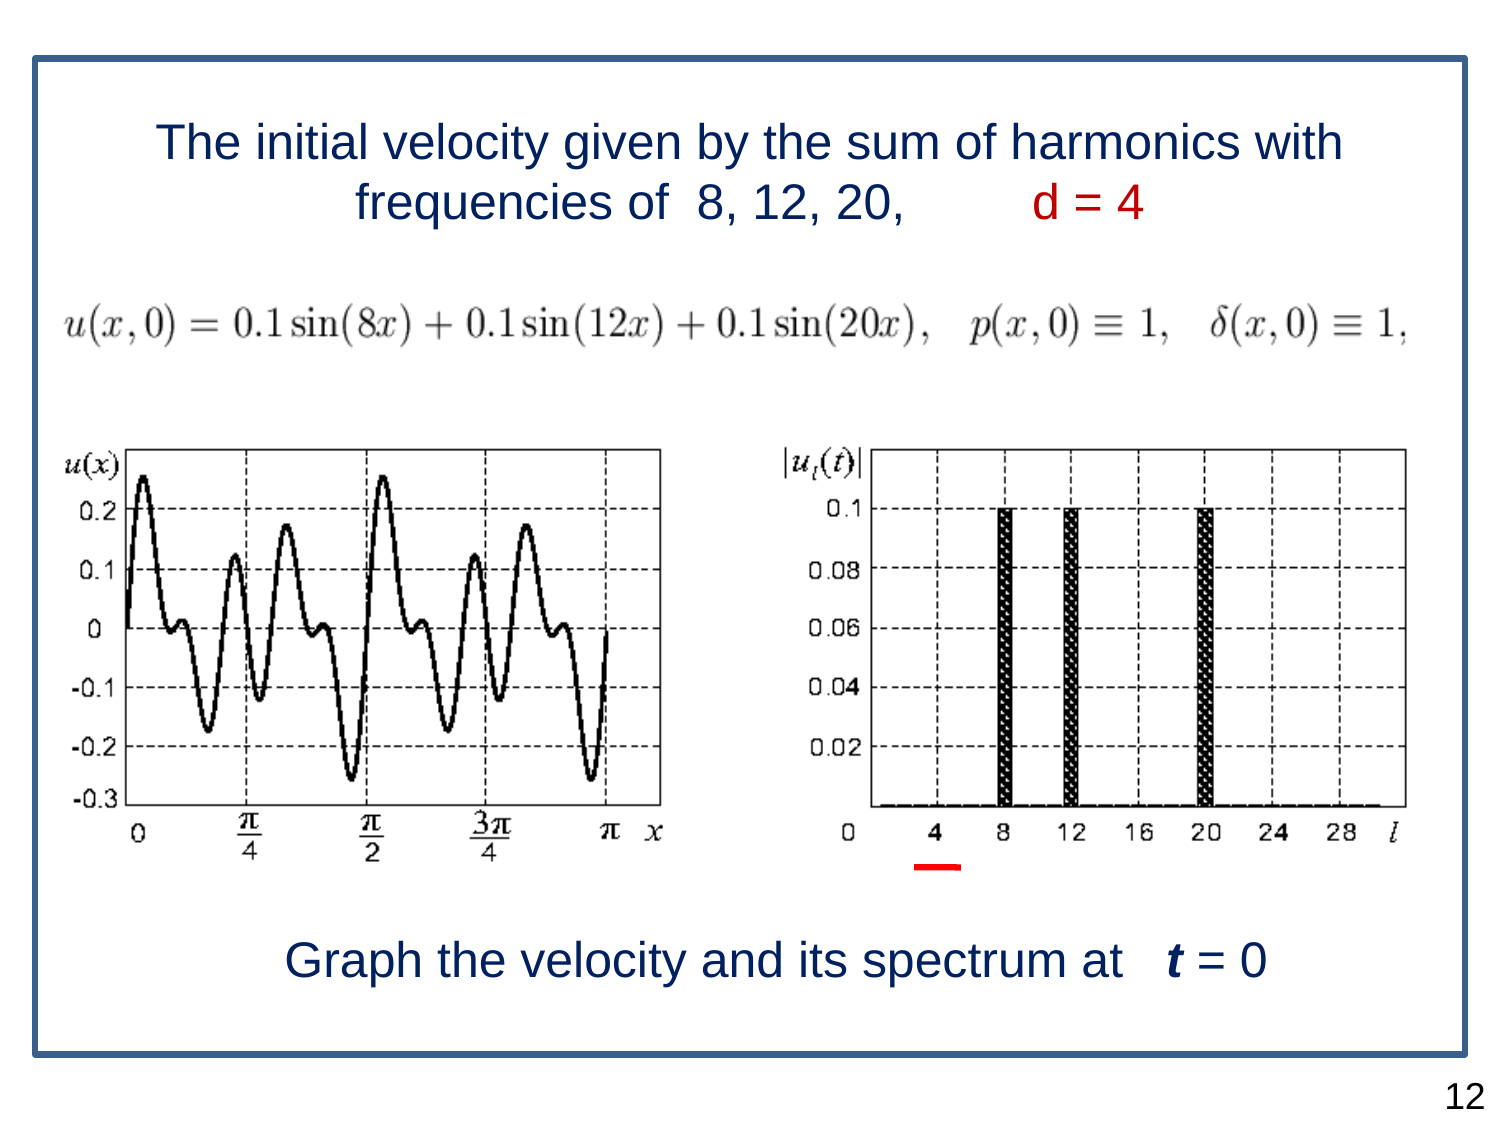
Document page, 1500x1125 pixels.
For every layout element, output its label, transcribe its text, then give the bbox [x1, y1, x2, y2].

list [0, 269, 1491, 868]
text_box [33, 876, 1467, 1057]
text_box 12 [1429, 1064, 1500, 1124]
text_box [33, 56, 1467, 267]
